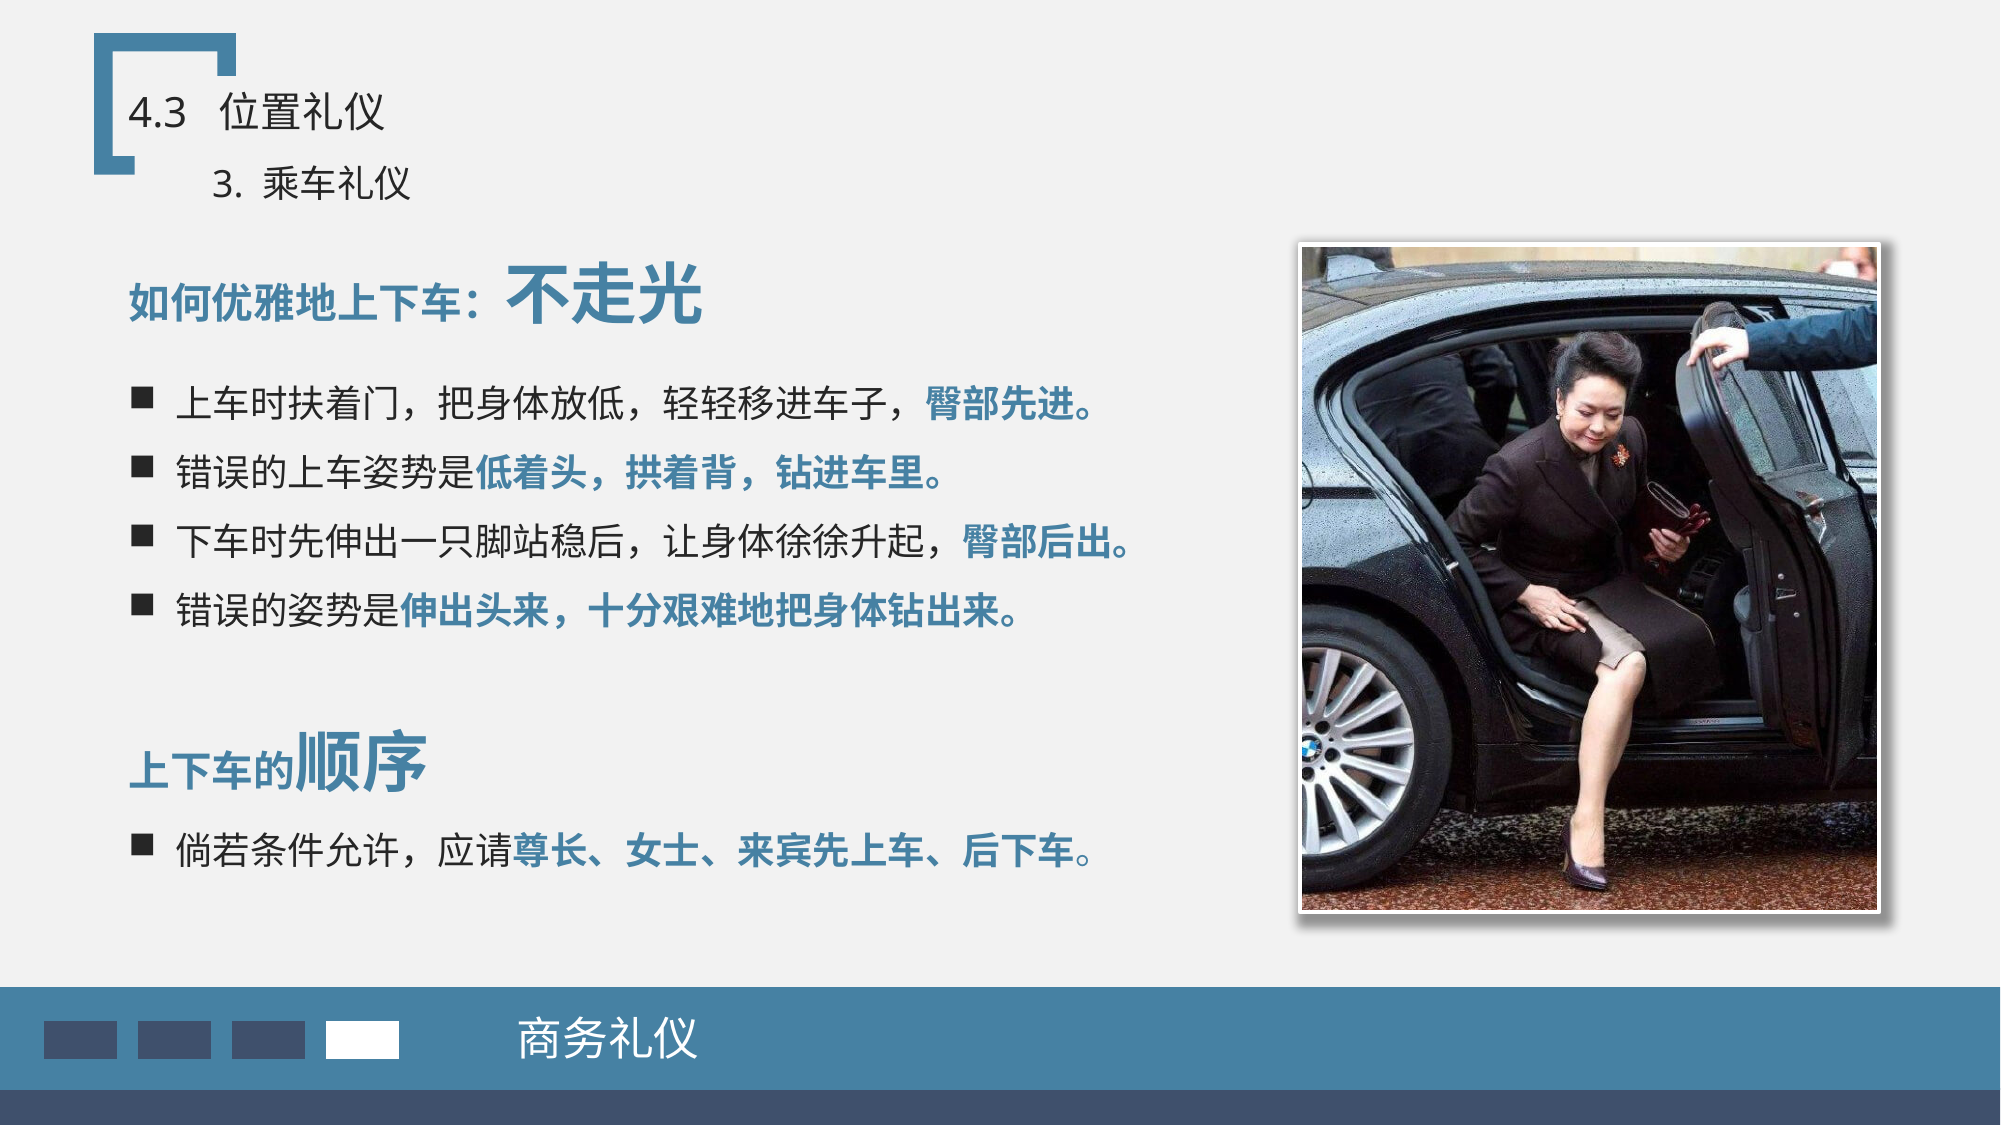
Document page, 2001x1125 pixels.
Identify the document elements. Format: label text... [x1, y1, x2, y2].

text_box 4.3 位置礼仪 [113, 78, 704, 144]
text_box 如何优雅地上下车：不走光 [113, 220, 964, 340]
text_box 上车时扶着门，把身体放低，轻轻移进车子，臀部先进。 错误的上车姿势是低着头，拱着背，钻进车里。 下车时先伸出一只脚站稳后，让身体徐徐升起，臀部后出。 错误的姿势是伸出头来，十分艰难地把身体钻出来。 [113, 357, 1223, 640]
text_box 上下车的顺序 [113, 688, 964, 804]
text_box 倘若条件允许，应请尊长、女士、来宾先上车、后下车。 [113, 804, 1223, 880]
text_box 3. 乘车礼仪 [197, 153, 880, 213]
picture [1299, 244, 1879, 912]
